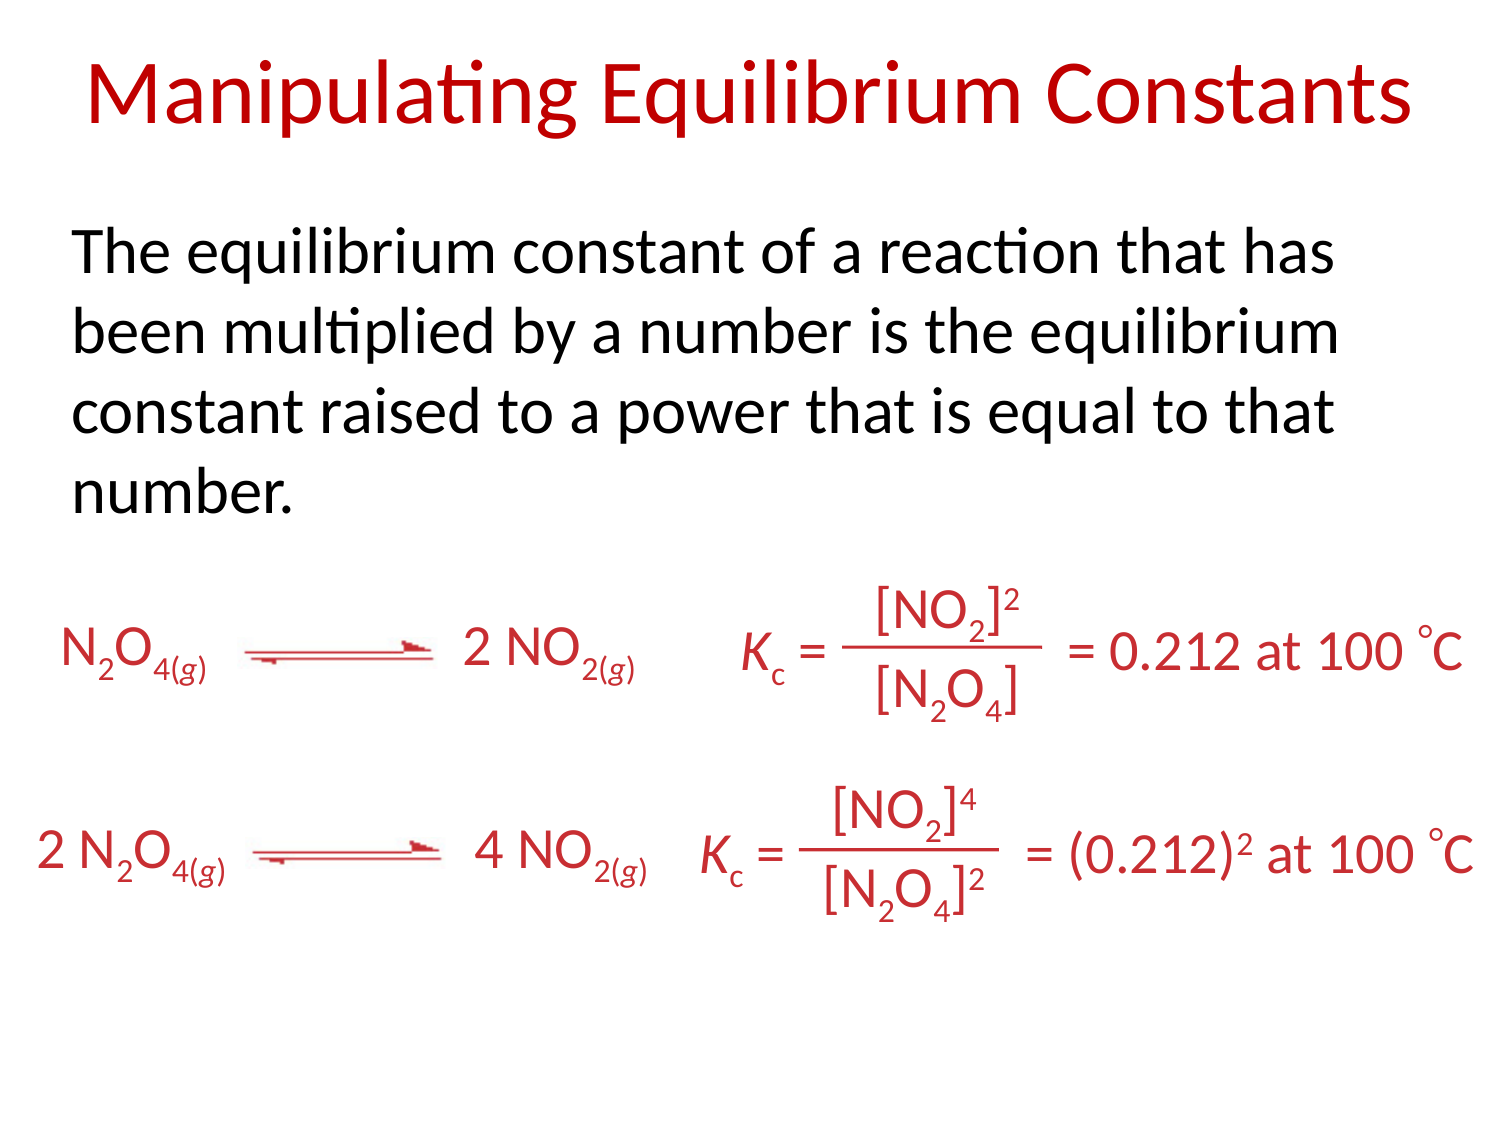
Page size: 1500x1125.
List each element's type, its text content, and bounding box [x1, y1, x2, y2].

picture [245, 837, 451, 869]
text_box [14, 762, 1500, 920]
picture [237, 637, 442, 669]
text_box The equilibrium constant of a reaction that has been multiplied by a number is the equilibrium constant raised to a power that is equal to that number. [0, 199, 1450, 563]
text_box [38, 562, 1488, 720]
text_box Manipulating Equilibrium Constants [0, 24, 1500, 213]
